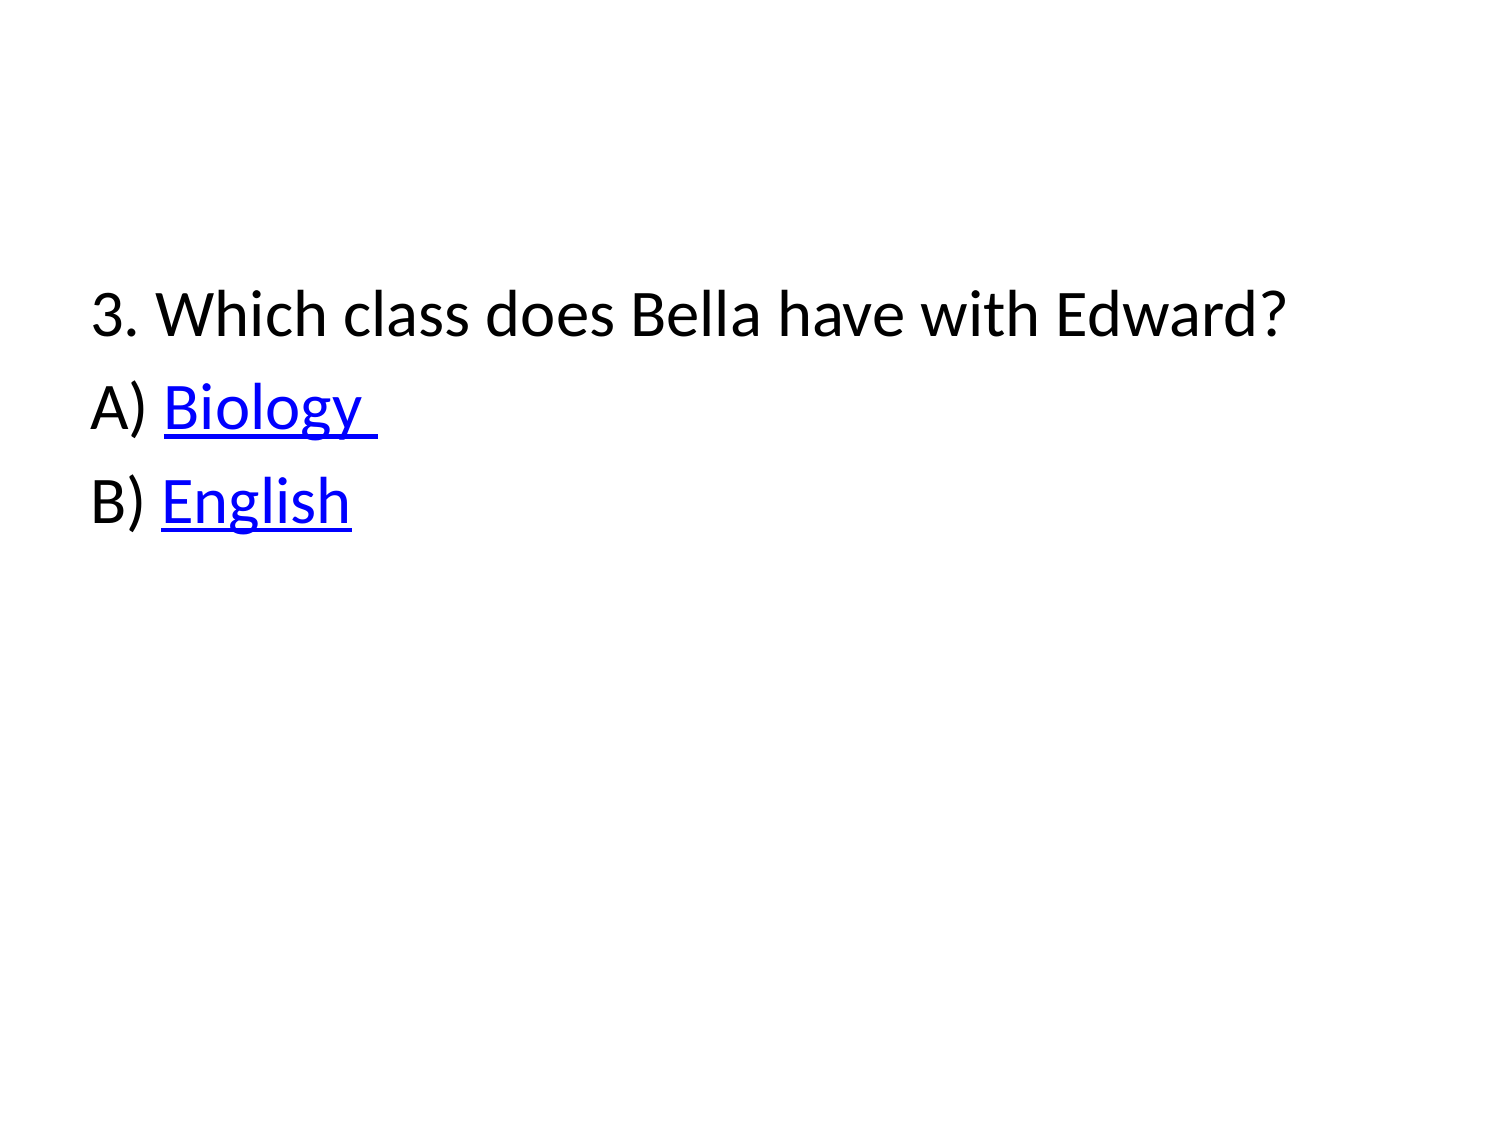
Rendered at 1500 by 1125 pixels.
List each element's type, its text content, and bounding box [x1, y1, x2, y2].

list 3. Which class does Bella have with Edward? A) Biology B) English [75, 262, 1425, 1005]
